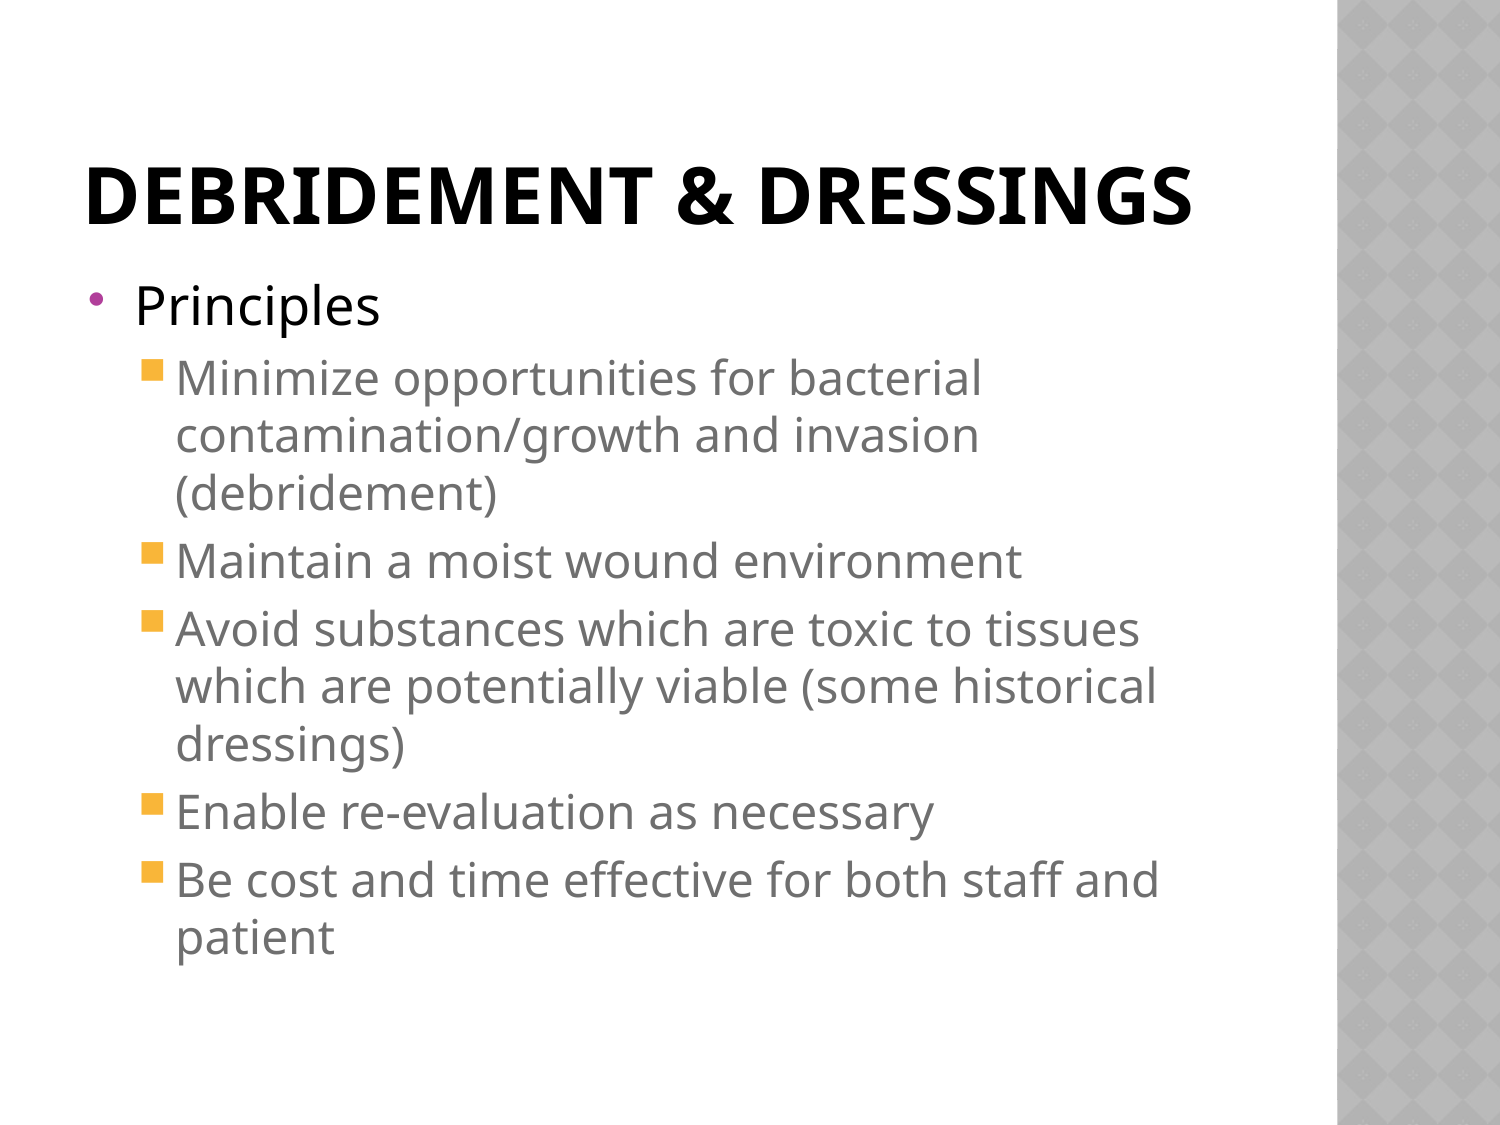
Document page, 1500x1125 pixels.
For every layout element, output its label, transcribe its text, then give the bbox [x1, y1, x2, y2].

list Principles Minimize opportunities for bacterial contamination/growth and invasion (debridement) Maintain a moist wound environment Avoid substances which are toxic to tissues which are potentially viable (some historical dressings) Enable re-evaluation as necessary Be cost and time effective for both staff and patient [75, 264, 1263, 1059]
title Debridement & Dressings [75, 52, 1263, 240]
